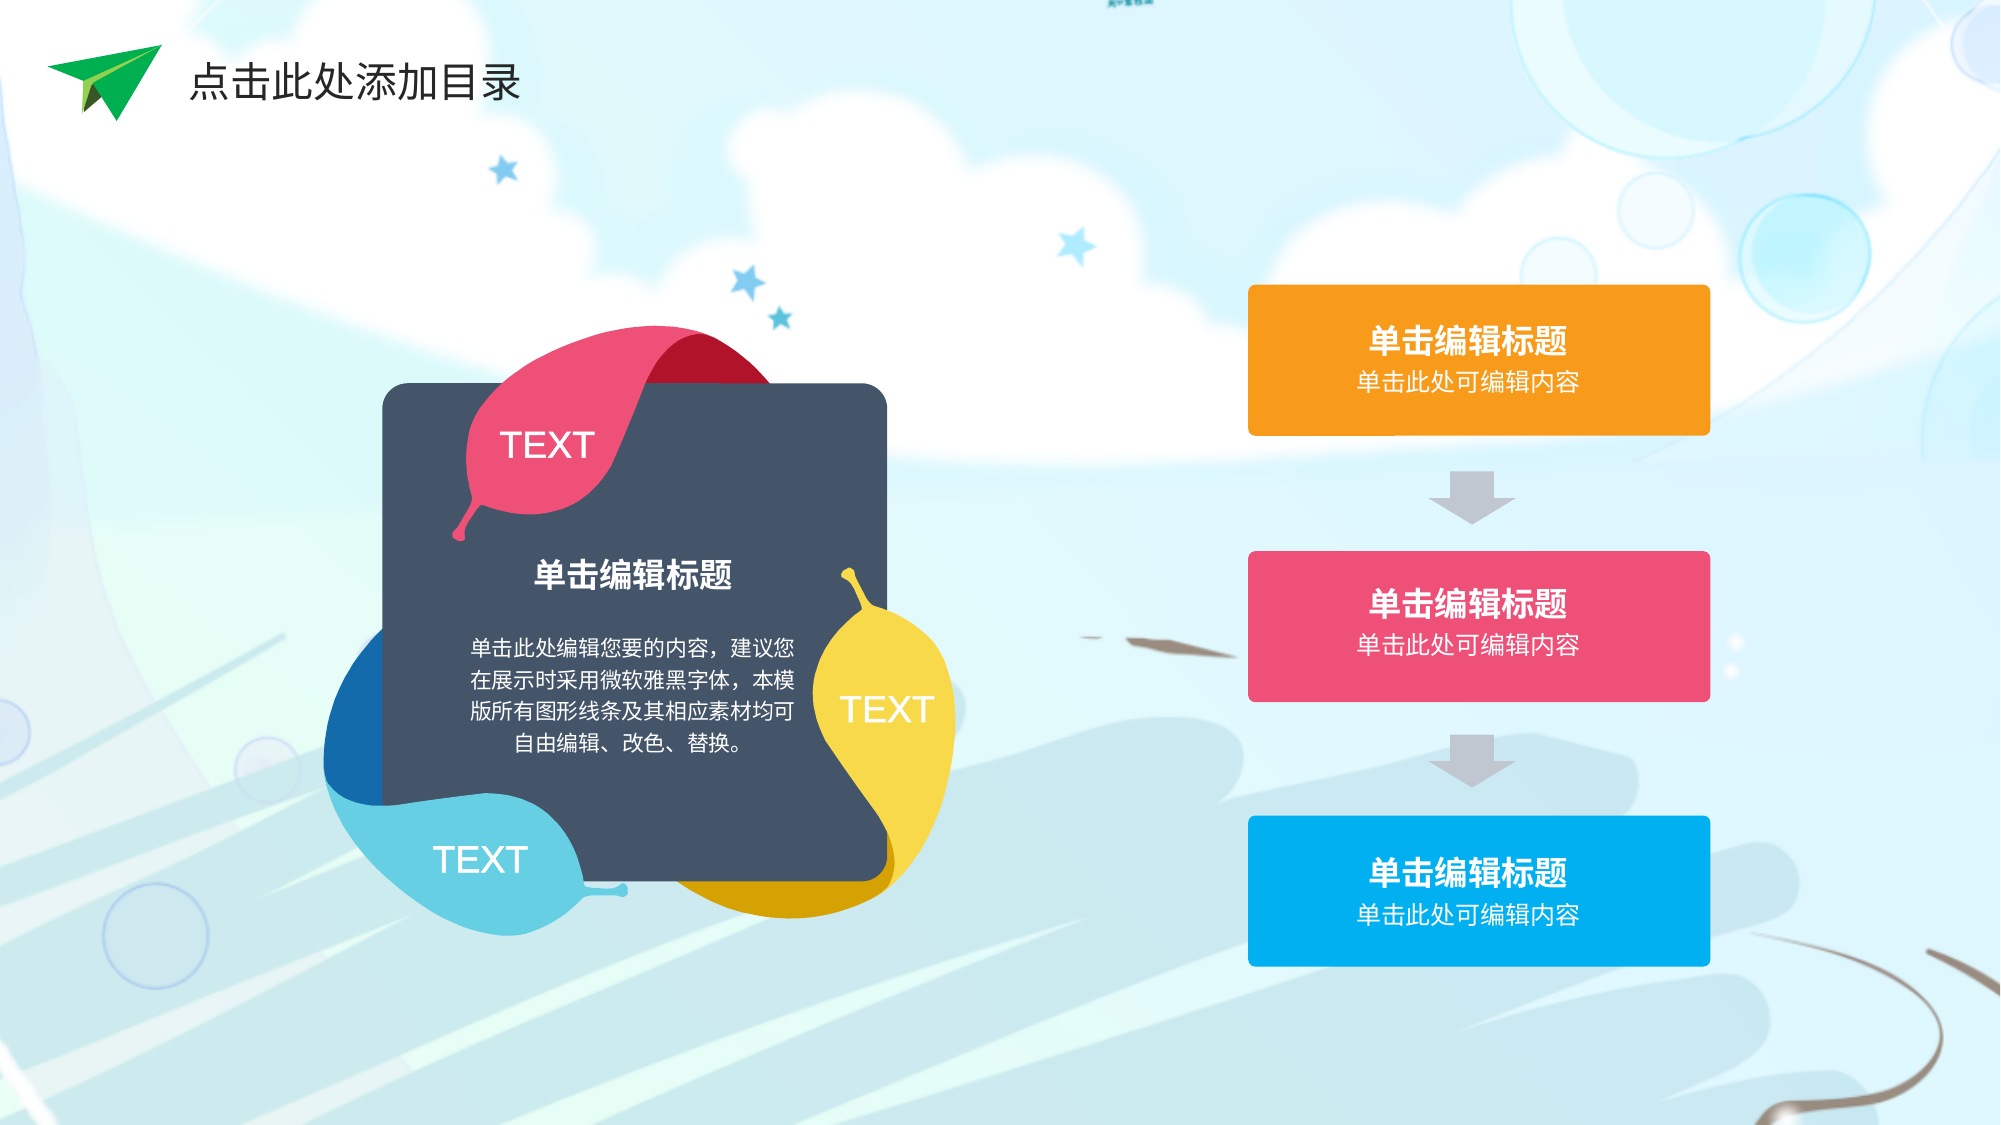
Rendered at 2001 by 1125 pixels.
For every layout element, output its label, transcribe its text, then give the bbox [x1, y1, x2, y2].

text_box [1247, 550, 1712, 704]
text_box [47, 44, 163, 121]
text_box 单击此处编辑您要的内容，建议您在展示时采用微软雅黑字体，本模版所有图形线条及其相应素材均可自由编辑、改色、替换。 [465, 629, 801, 756]
text_box 单击编辑标题 [1355, 852, 1582, 893]
text_box [678, 841, 894, 920]
text_box [1247, 283, 1712, 437]
text_box 单击编辑标题 [1355, 319, 1582, 360]
text_box 单击编辑标题 [518, 546, 748, 602]
text_box 单击此处可编辑内容 [1356, 629, 1583, 660]
text_box [323, 629, 381, 805]
text_box 单击编辑标题 [1355, 582, 1582, 623]
text_box [812, 566, 956, 899]
text_box TEXT [432, 834, 529, 880]
text_box [1424, 733, 1520, 789]
text_box [323, 762, 629, 937]
text_box TEXT [499, 420, 596, 466]
text_box [1424, 470, 1520, 526]
text_box 单击此处可编辑内容 [1356, 366, 1583, 397]
picture [0, 0, 2001, 1125]
text_box TEXT [838, 684, 936, 730]
text_box [1247, 814, 1712, 968]
text_box 单击此处可编辑内容 [1356, 899, 1583, 930]
text_box [381, 382, 889, 883]
text_box [451, 325, 719, 542]
text_box 点击此处添加目录 [173, 48, 576, 113]
text_box [647, 335, 770, 382]
